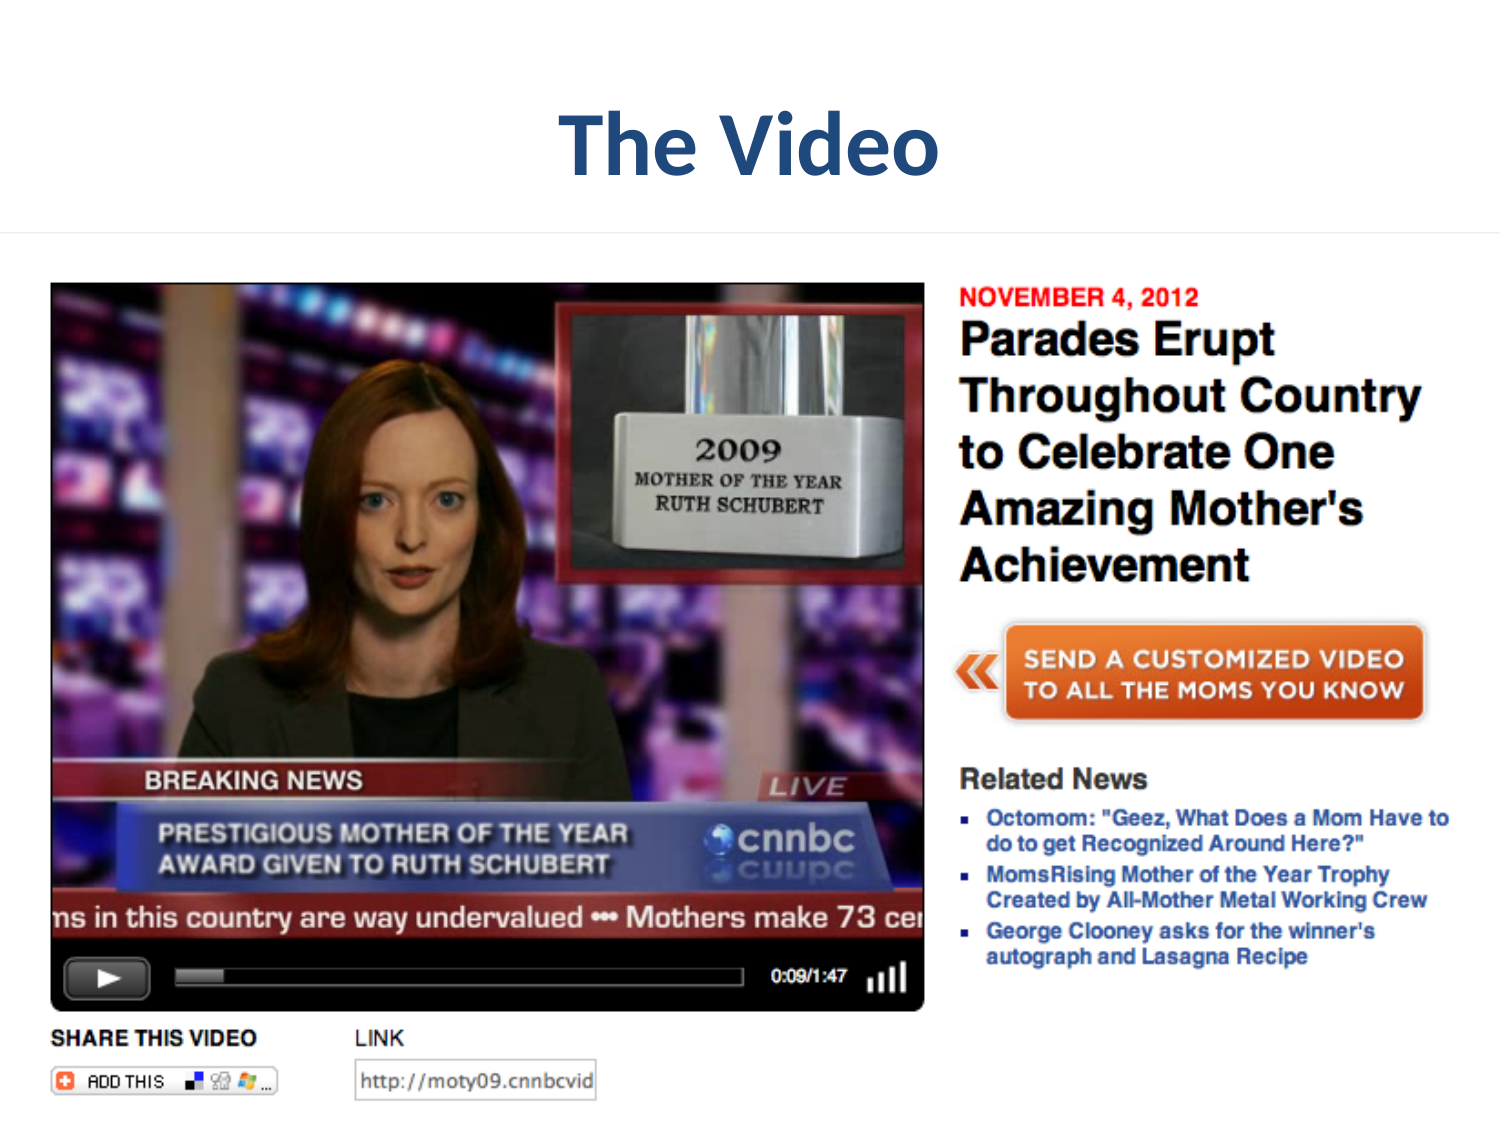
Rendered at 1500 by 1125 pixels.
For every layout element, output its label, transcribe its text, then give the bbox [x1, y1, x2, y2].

picture [0, 232, 1500, 1123]
title The Video [75, 45, 1425, 231]
